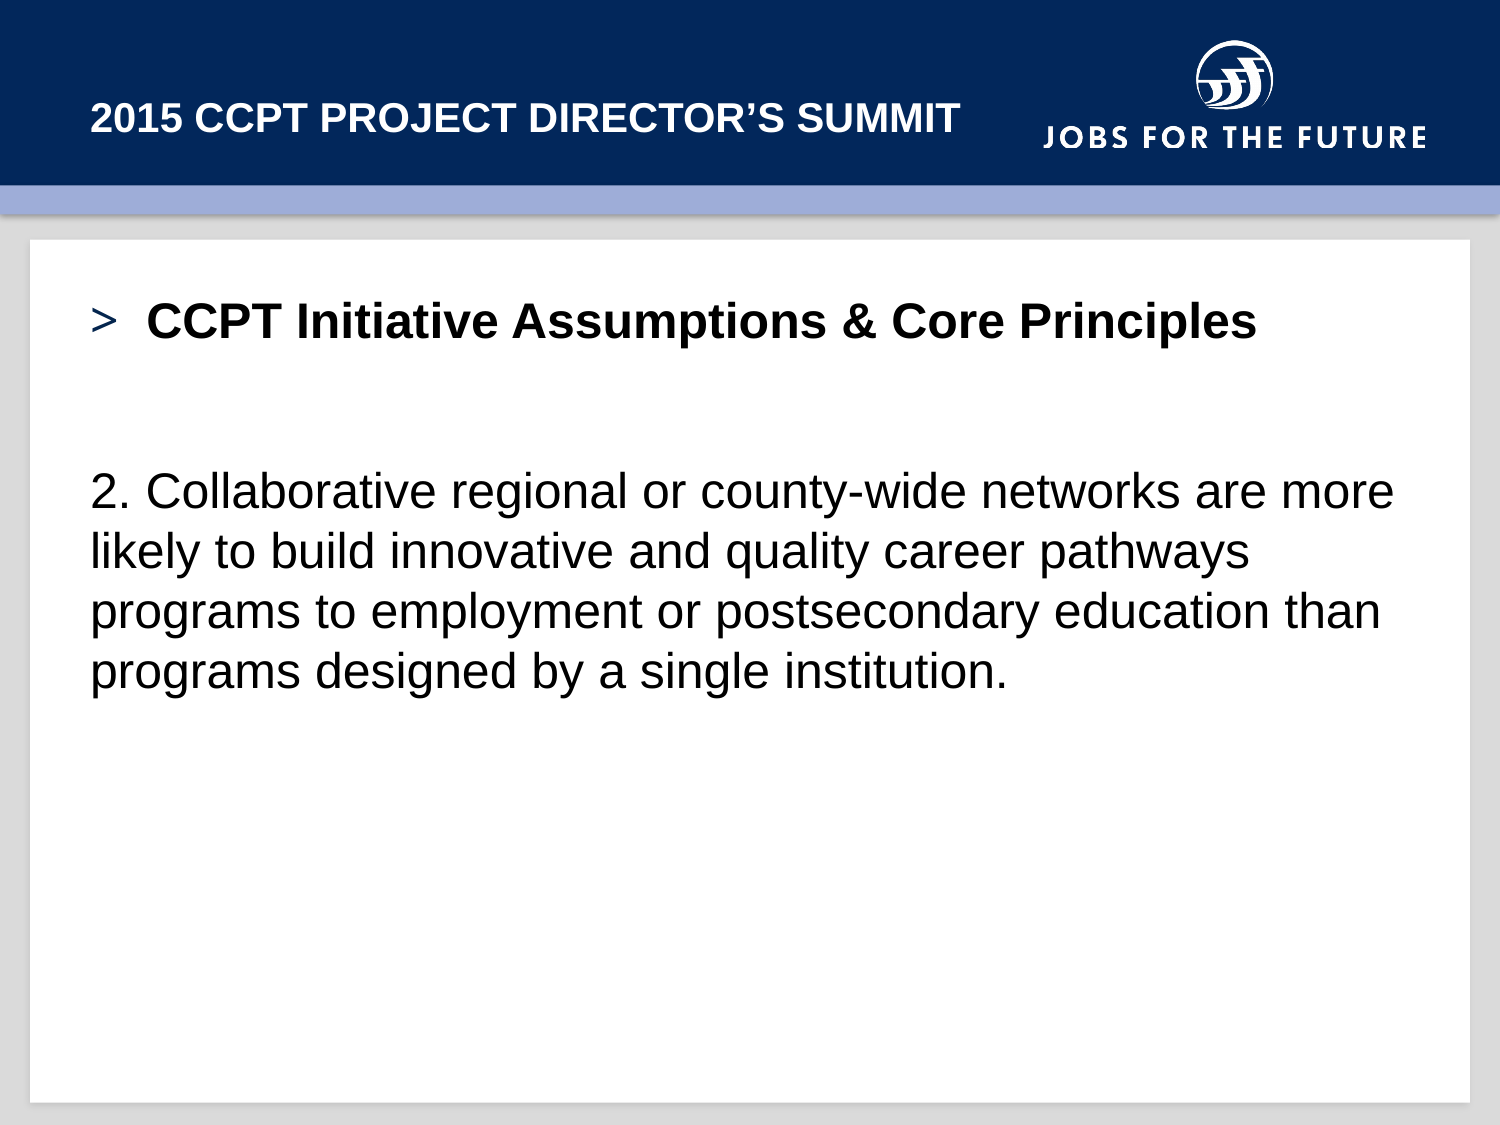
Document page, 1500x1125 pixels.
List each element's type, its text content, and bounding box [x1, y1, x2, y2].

title 2015 CCPT PROJECT DIRECTOR’s SUMMIT [75, 45, 1013, 188]
list CCPT Initiative Assumptions & Core Principles 2. Collaborative regional or county-wide networks are more likely to build innovative and quality career pathways programs to employment or postsecondary education than programs designed by a single institution. [75, 281, 1425, 1041]
